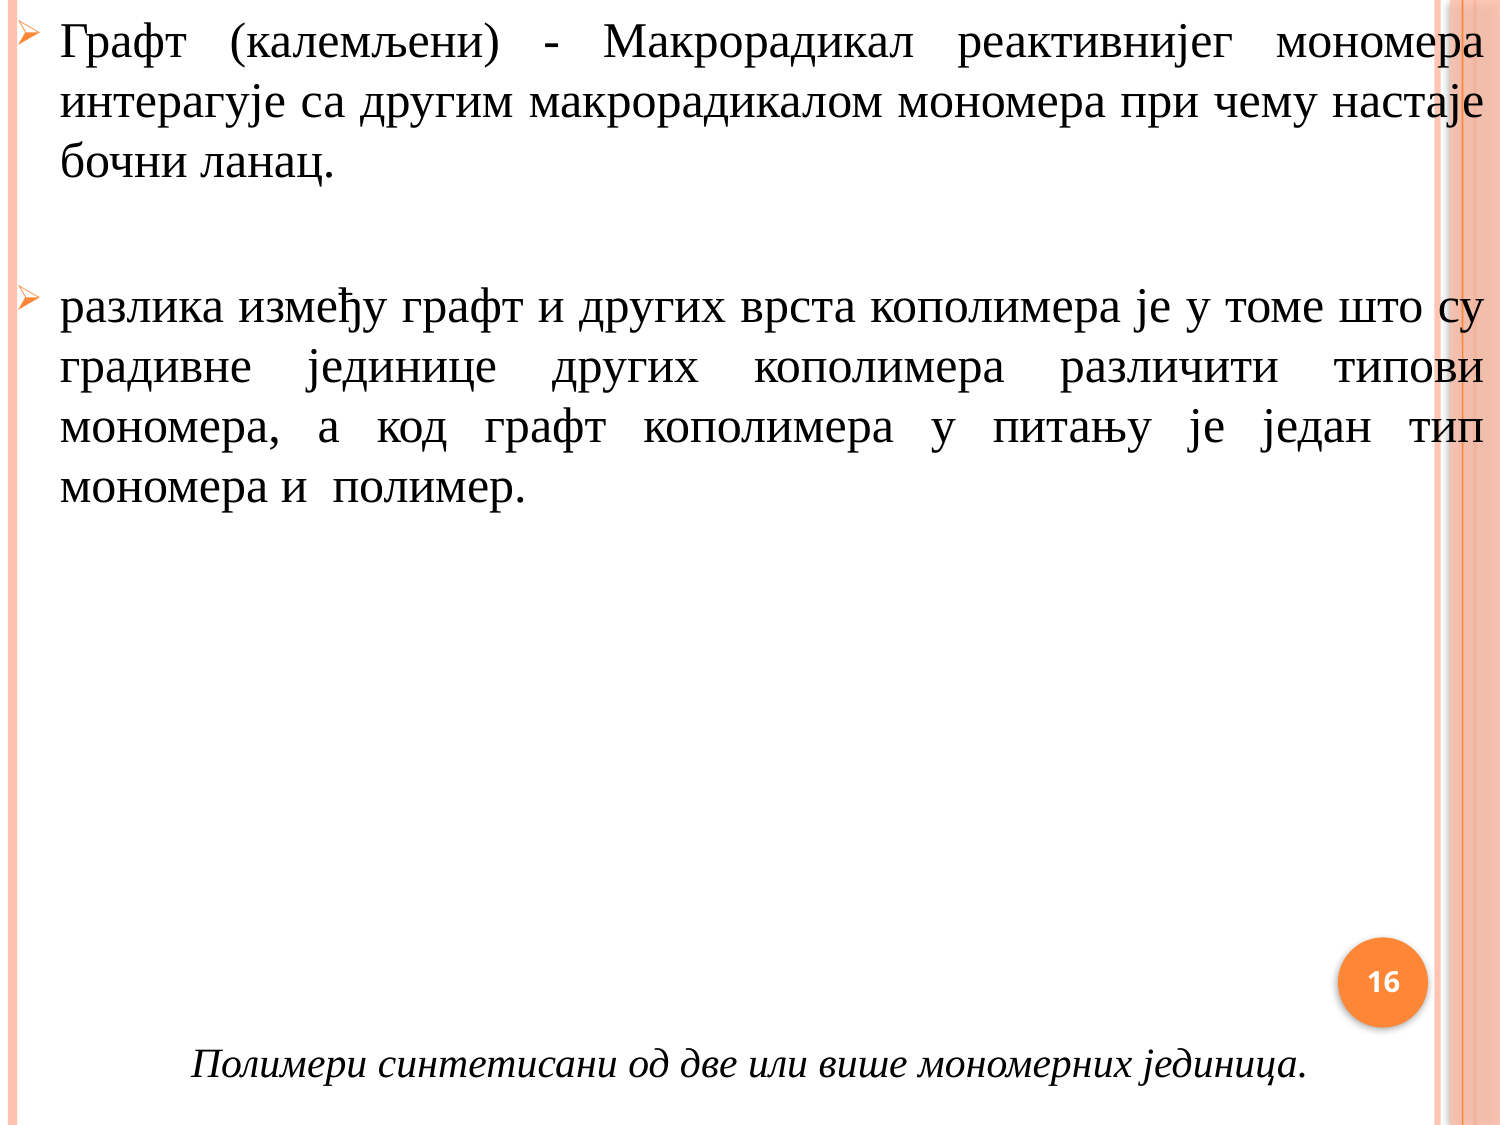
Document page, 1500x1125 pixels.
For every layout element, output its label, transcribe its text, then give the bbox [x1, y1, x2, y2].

list Графт (калемљени) - Макрорадикал реактивнијег мономера интерагује са другим макрорадикалом мономера при чему настаје бочни ланац. разлика између графт и других врста кополимера је у томе што су градивне јединице других кополимера различити типови мономера, а код графт кополимера у питању је један тип мономера и полимер. Полимери синтетисани од две или више мономерних јединица. [0, 0, 1500, 1125]
slide_number 16 [1333, 940, 1434, 1026]
